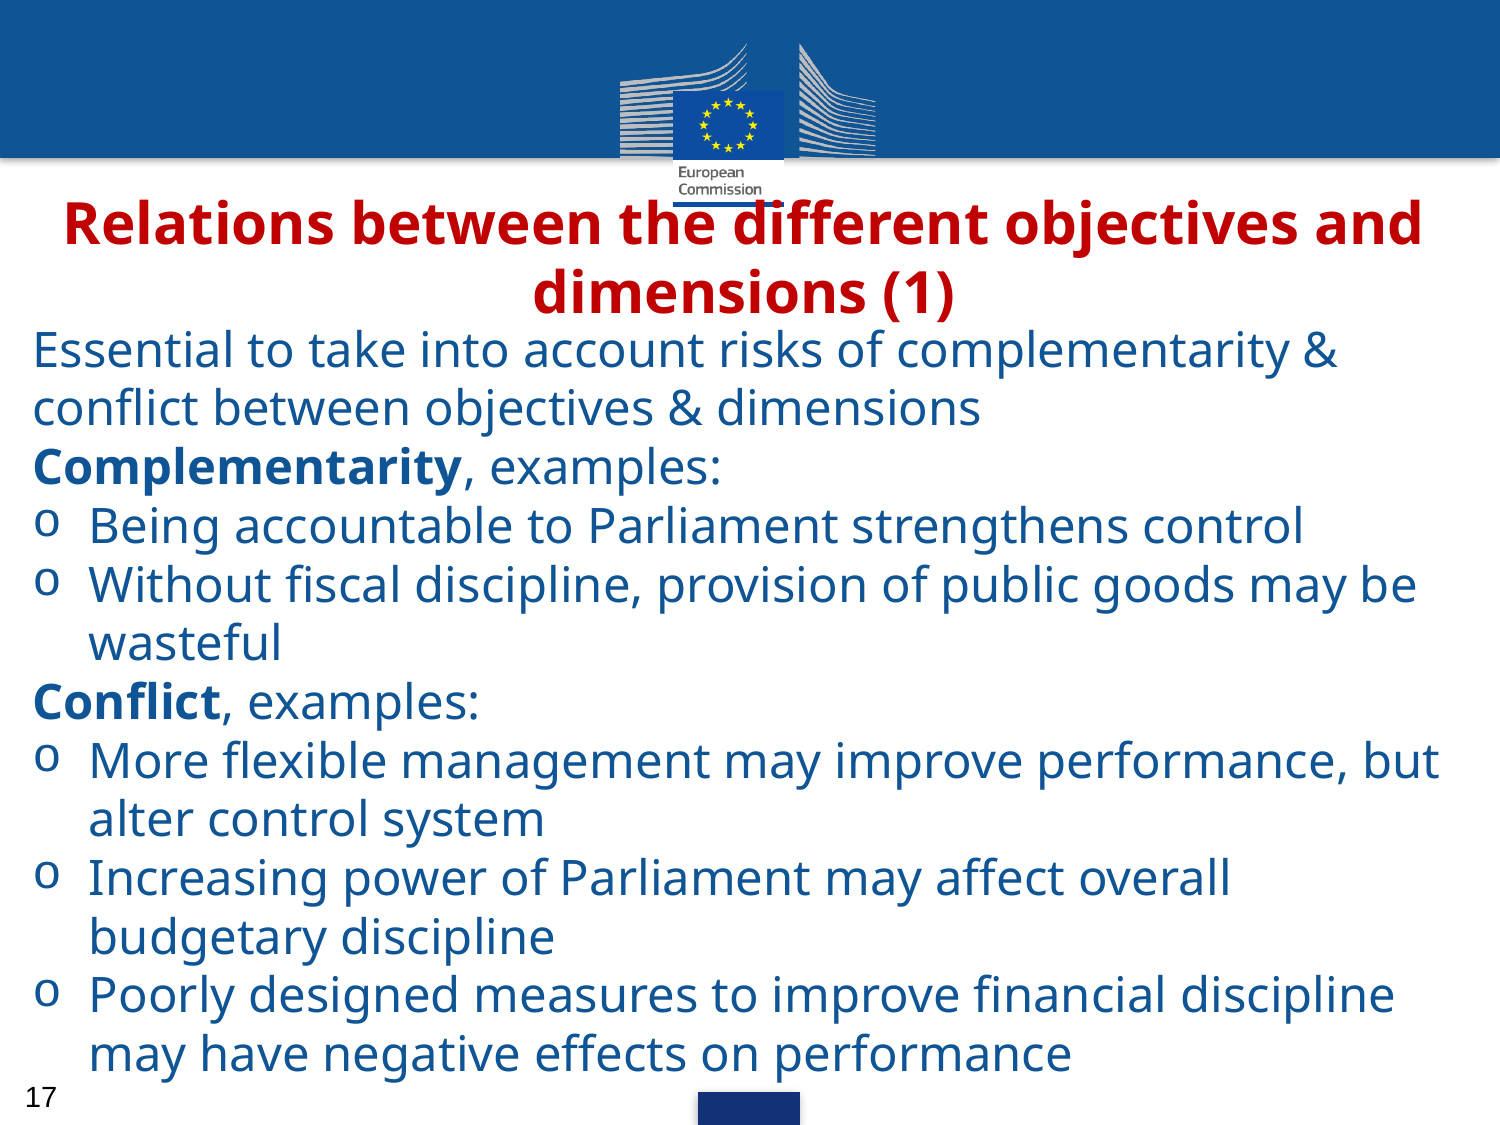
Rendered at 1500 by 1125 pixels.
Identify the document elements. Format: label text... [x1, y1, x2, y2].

title Relations between the different objectives and dimensions (1) [41, 184, 1447, 310]
text_box Essential to take into account risks of complementarity & conflict between objectives & dimensions Complementarity, examples: Being accountable to Parliament strengthens control Without fiscal discipline, provision of public goods may be wasteful Conflict, examples: More flexible management may improve performance, but alter control system Increasing power of Parliament may affect overall budgetary discipline Poorly designed measures to improve financial discipline may have negative effects on performance [17, 310, 1471, 917]
slide_number 17 [0, 1070, 73, 1125]
